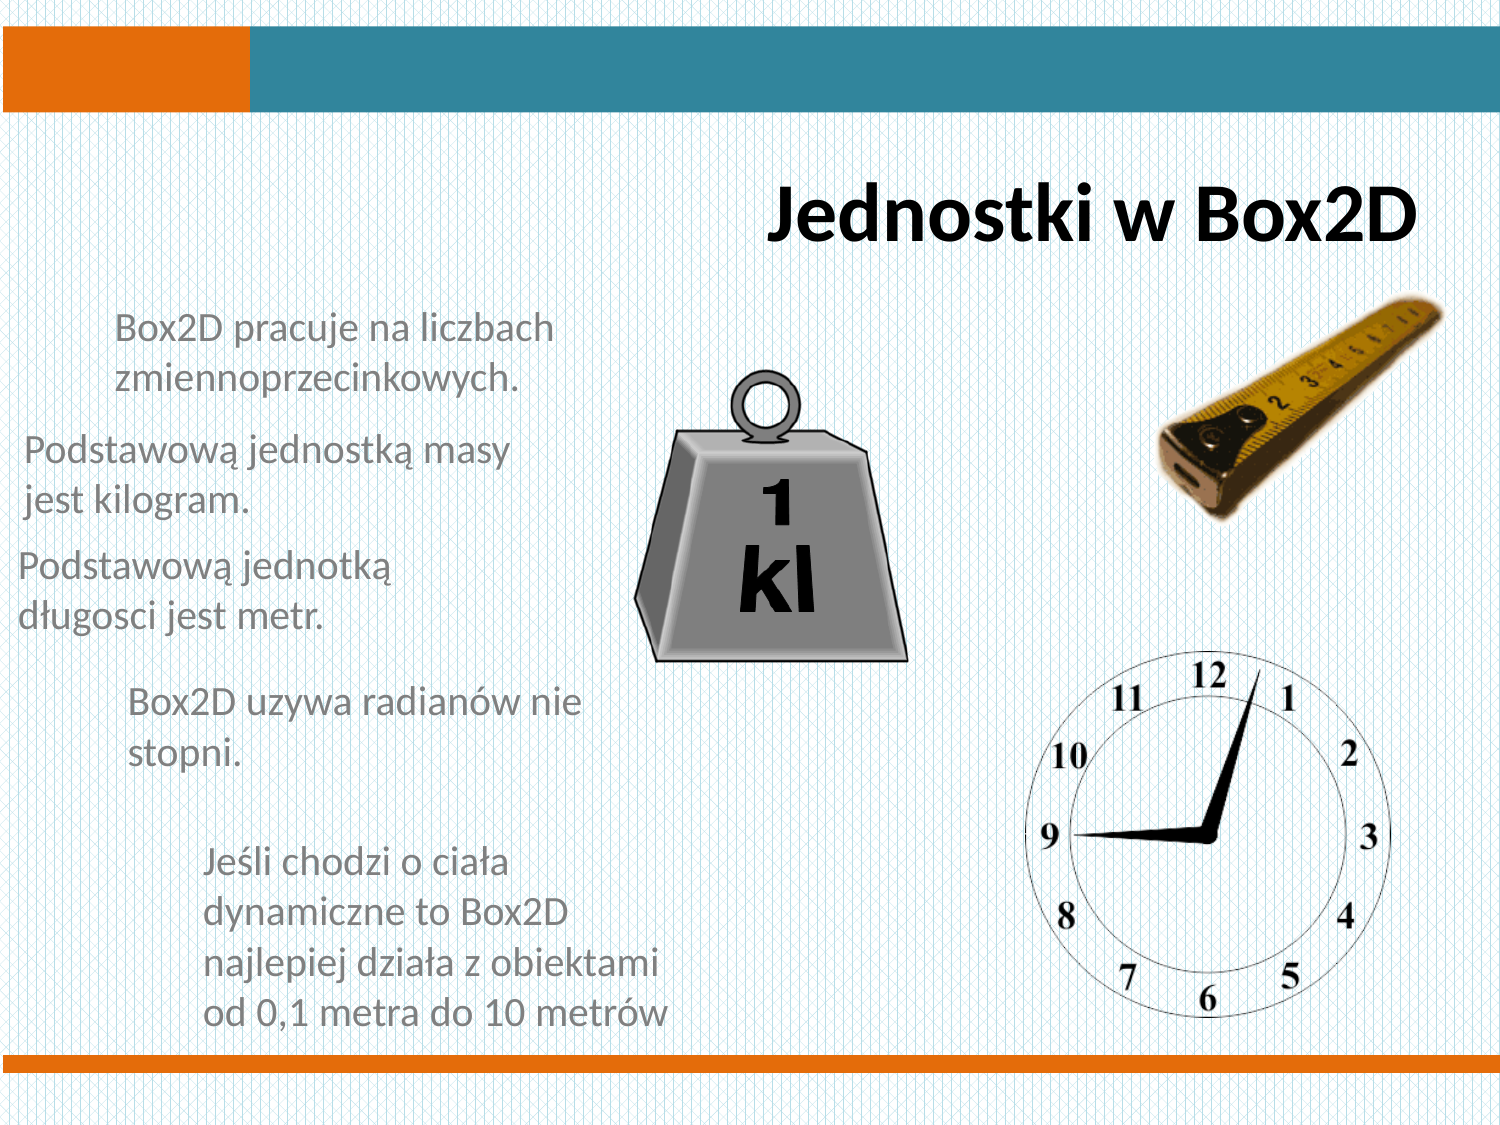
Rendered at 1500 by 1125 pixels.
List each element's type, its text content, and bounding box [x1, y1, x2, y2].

text_box [587, 724, 1019, 875]
text_box Box2D uzywa radianów nie stopni. [112, 666, 651, 782]
text_box [1, 24, 252, 115]
text_box [1, 1053, 1500, 1075]
text_box Podstawową jednostką masy jest kilogram. [9, 414, 547, 530]
text_box Box2D pracuje na liczbach zmiennoprzecinkowych. [99, 292, 638, 408]
text_box Podstawową jednotką długosci jest metr. [3, 530, 541, 646]
picture [1154, 289, 1451, 528]
text_box Jeśli chodzi o ciała dynamiczne to Box2D najlepiej działa z obiektami od 0,1 metra do 10 metrów [188, 826, 726, 1042]
text_box [931, 362, 1149, 513]
picture [1024, 651, 1391, 1018]
text_box [252, 24, 1500, 115]
subtitle Jednostki w Box2D [737, 149, 1450, 300]
picture [612, 347, 927, 682]
